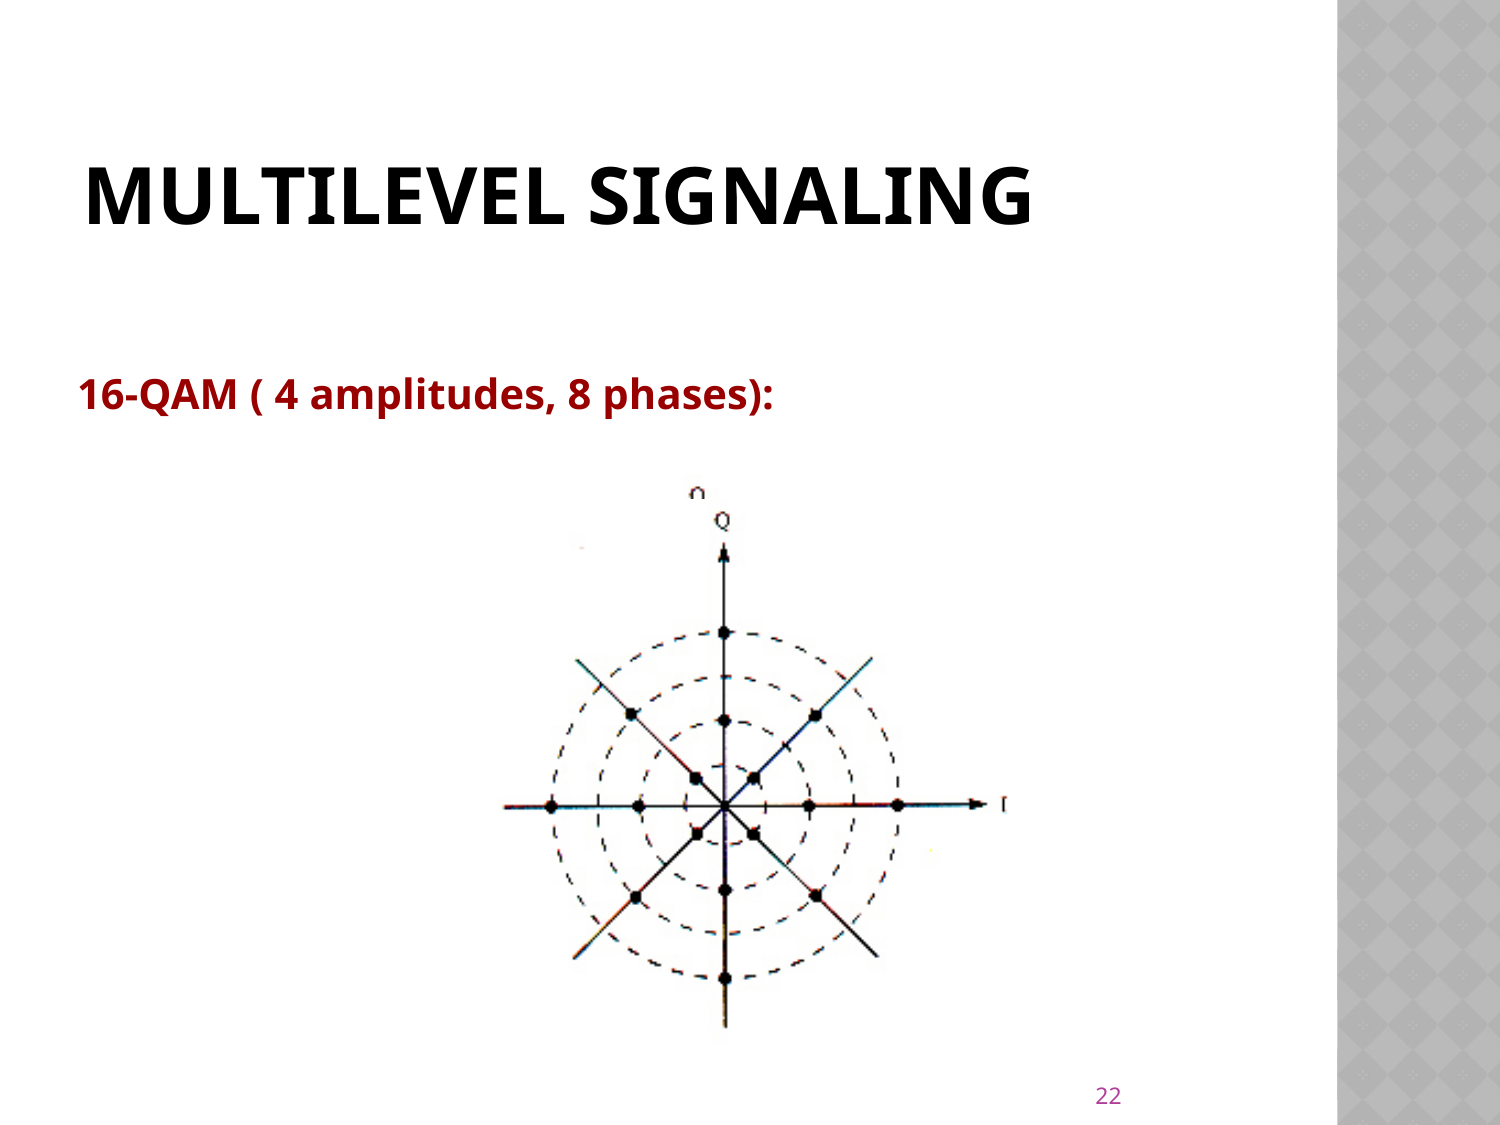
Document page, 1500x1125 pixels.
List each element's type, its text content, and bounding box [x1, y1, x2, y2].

text_box 16-QAM ( 4 amplitudes, 8 phases): [62, 337, 1275, 1010]
title Multilevel signaling [75, 52, 1263, 240]
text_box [411, 474, 1012, 1030]
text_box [436, 499, 1037, 1055]
slide_number 22 [1025, 1075, 1122, 1113]
